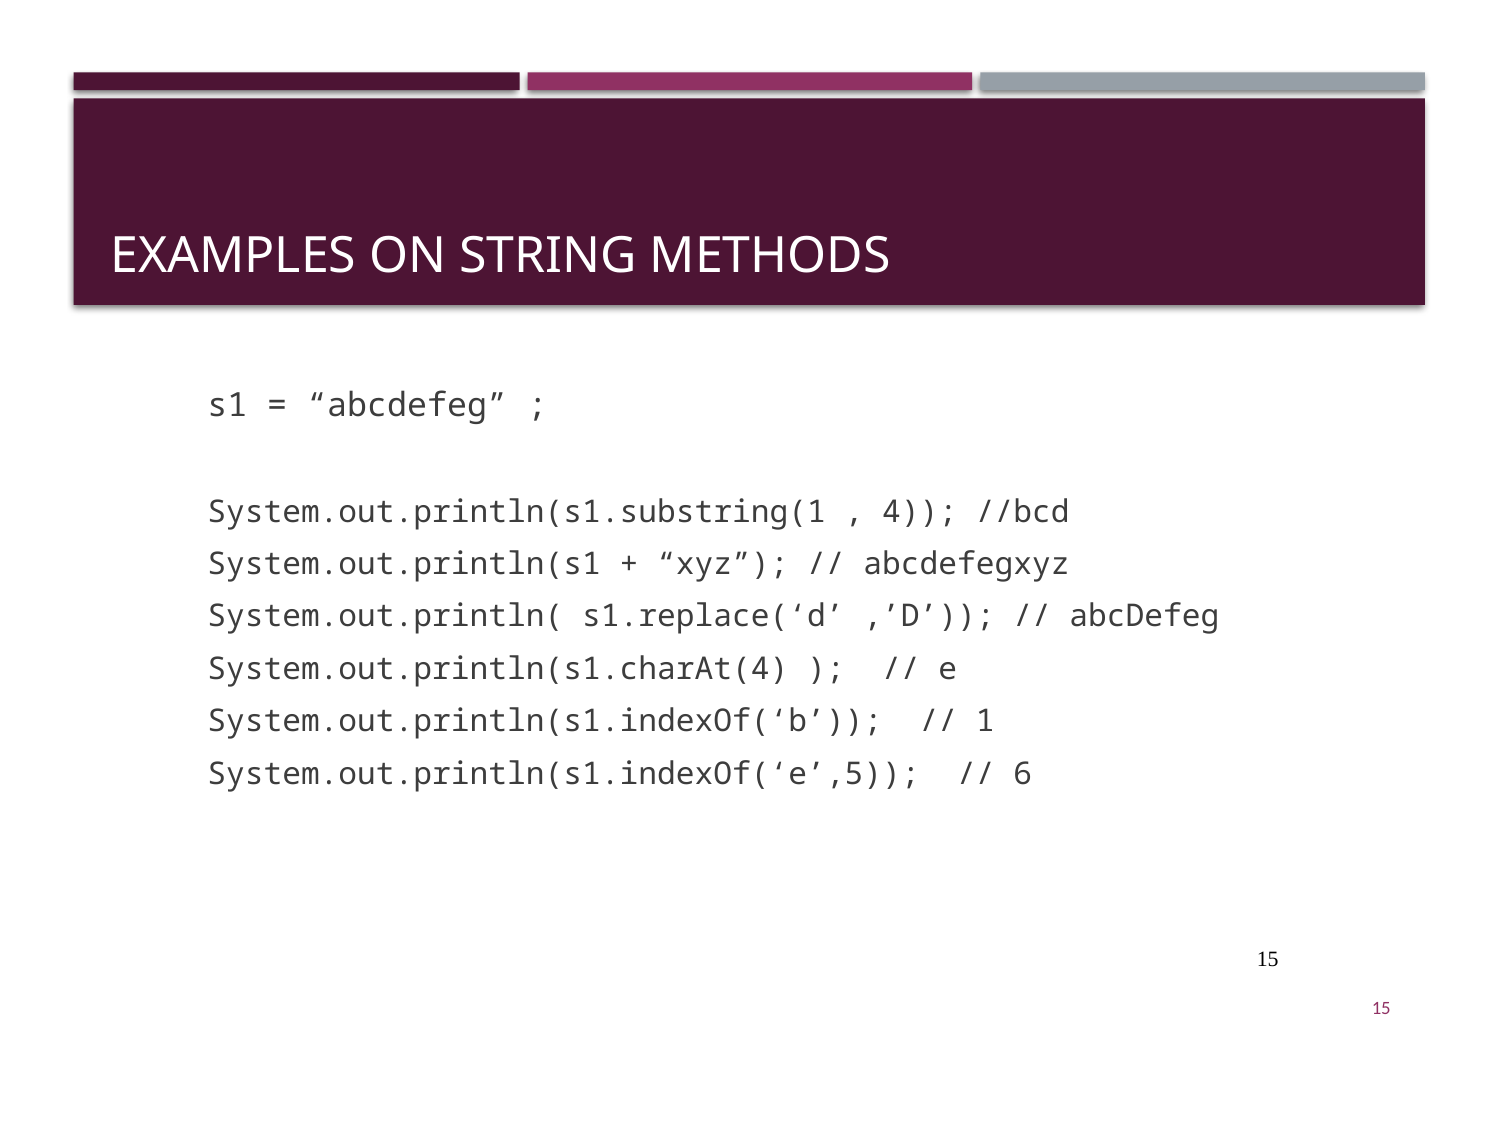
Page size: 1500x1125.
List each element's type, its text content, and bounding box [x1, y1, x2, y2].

title Examples on string methods [95, 112, 1406, 291]
text_box 15 [1143, 937, 1294, 966]
list s1 = “abcdefeg” ; System.out.println(s1.substring(1 , 4)); //bcd System.out.println(s1 + “xyz”); // abcdefegxyz System.out.println( s1.replace(‘d’ ,’D’)); // abcDefeg System.out.println(s1.charAt(4) ); // e System.out.println(s1.indexOf(‘b’)); // 1 System.out.println(s1.indexOf(‘e’,5)); // 6 [192, 369, 1242, 862]
slide_number 15 [1279, 977, 1406, 1037]
